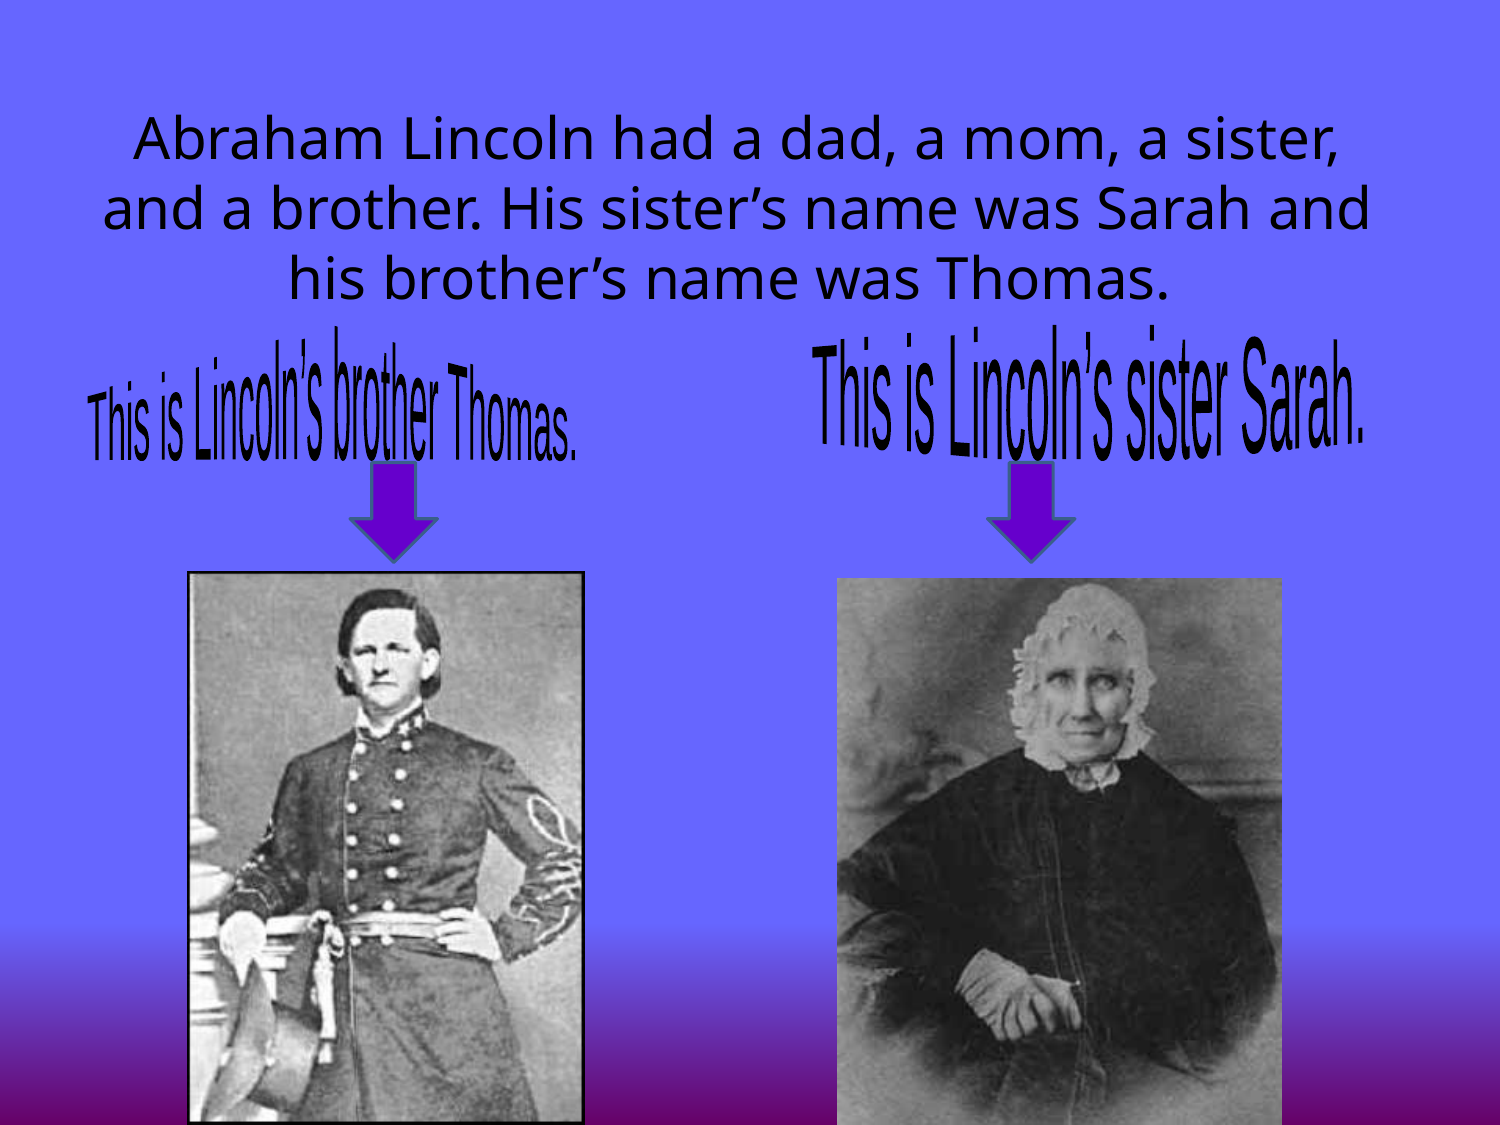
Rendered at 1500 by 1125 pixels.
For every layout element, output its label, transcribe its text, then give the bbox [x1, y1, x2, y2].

picture [836, 577, 1282, 1125]
text_box [986, 460, 1077, 564]
title Abraham Lincoln had a dad, a mom, a sister, and a brother. His sister’s name was Sarah and his brother’s name was Thomas. [75, 0, 1400, 413]
text_box [348, 460, 439, 563]
picture [186, 571, 585, 1125]
